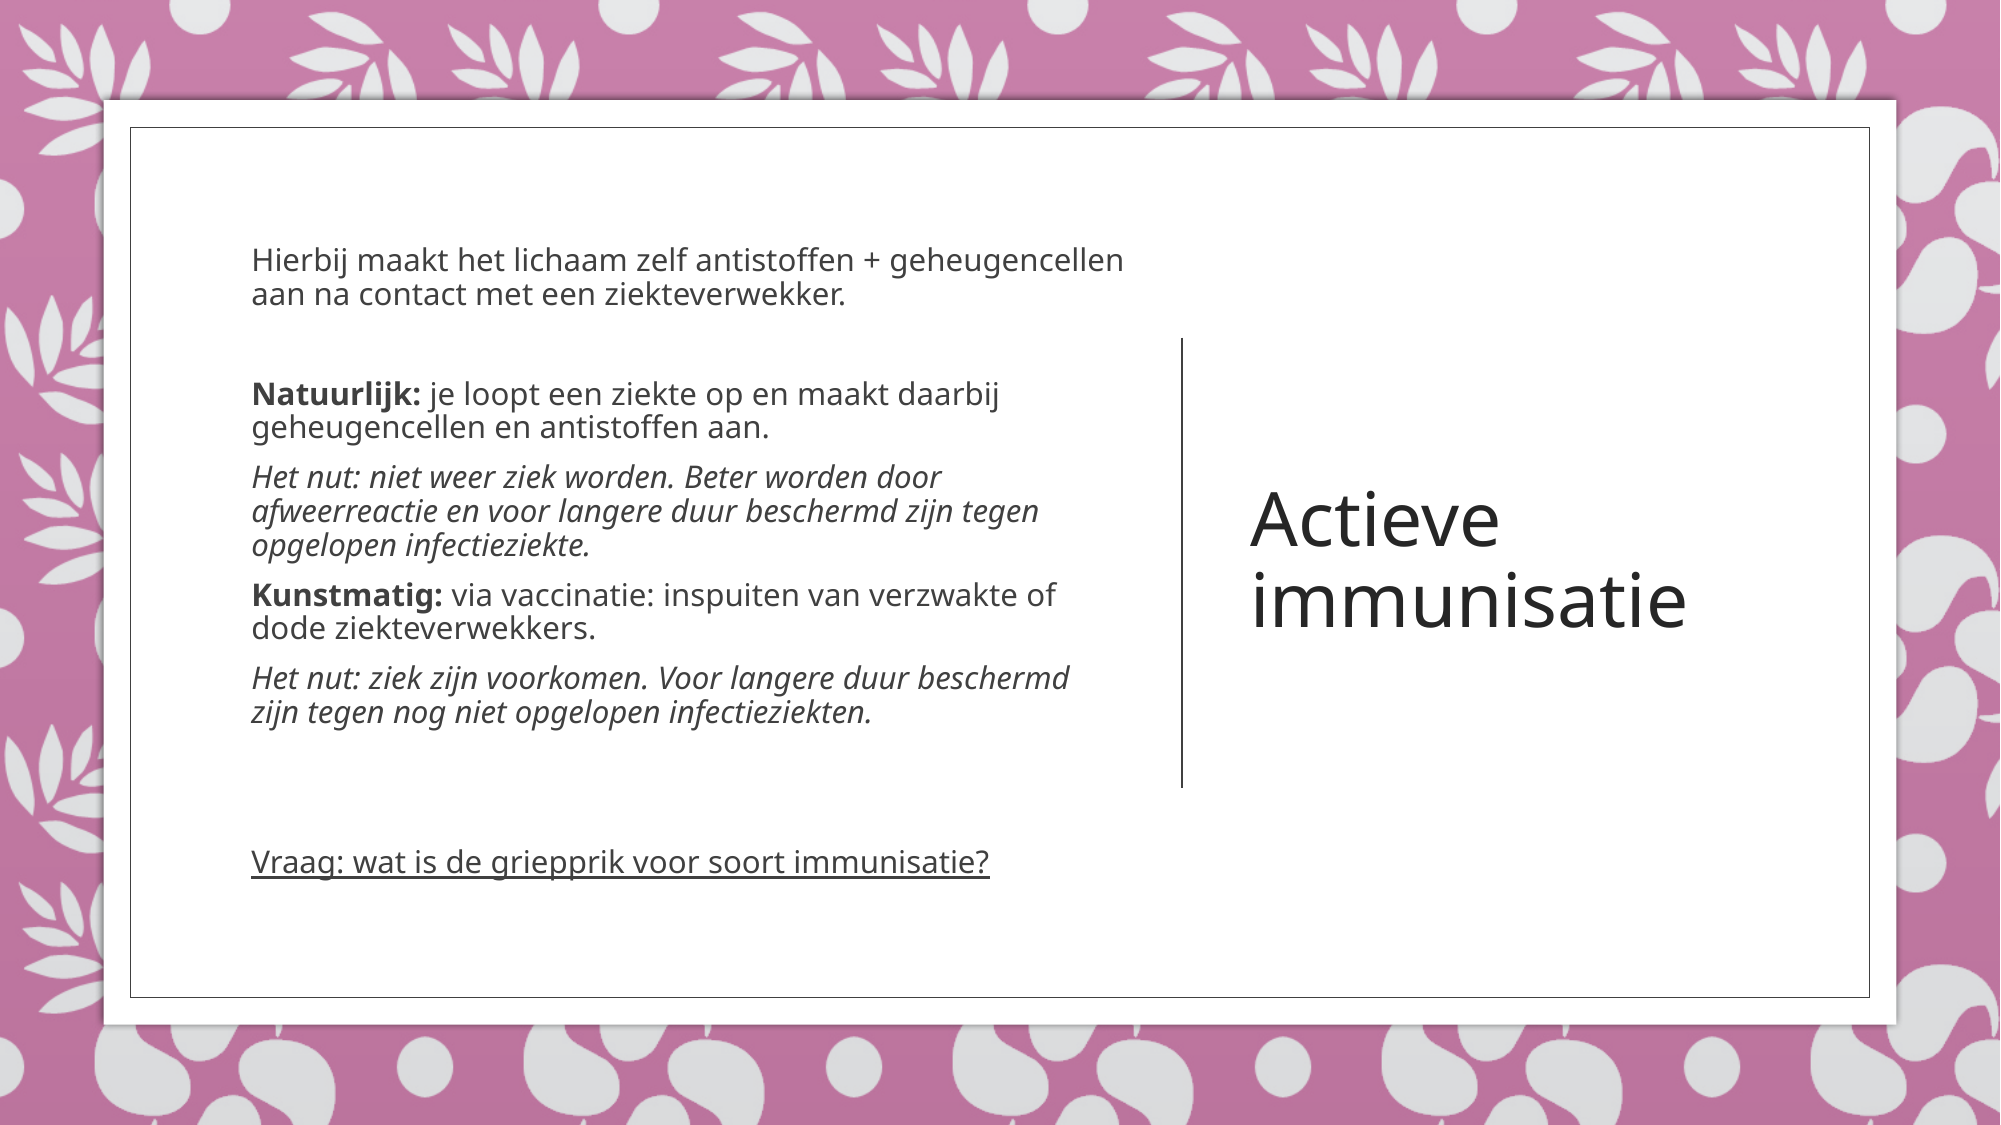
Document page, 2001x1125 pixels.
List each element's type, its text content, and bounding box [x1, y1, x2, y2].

text_box [130, 127, 1870, 998]
list Hierbij maakt het lichaam zelf antistoffen + geheugencellen aan na contact met een ziekteverwekker. Natuurlijk: je loopt een ziekte op en maakt daarbij geheugencellen en antistoffen aan. Het nut: niet weer ziek worden. Beter worden door afweerreactie en voor langere duur beschermd zijn tegen opgelopen infectieziekte. Kunstmatig: via vaccinatie: inspuiten van verzwakte of dode ziekteverwekkers. Het nut: ziek zijn voorkomen. Voor langere duur beschermd zijn tegen nog niet opgelopen infectieziekten. Vraag: wat is de griepprik voor soort immunisatie? [236, 233, 1141, 892]
text_box [103, 100, 1897, 1025]
title Actieve immunisatie [1235, 233, 1805, 892]
text_box [0, 0, 2000, 1125]
